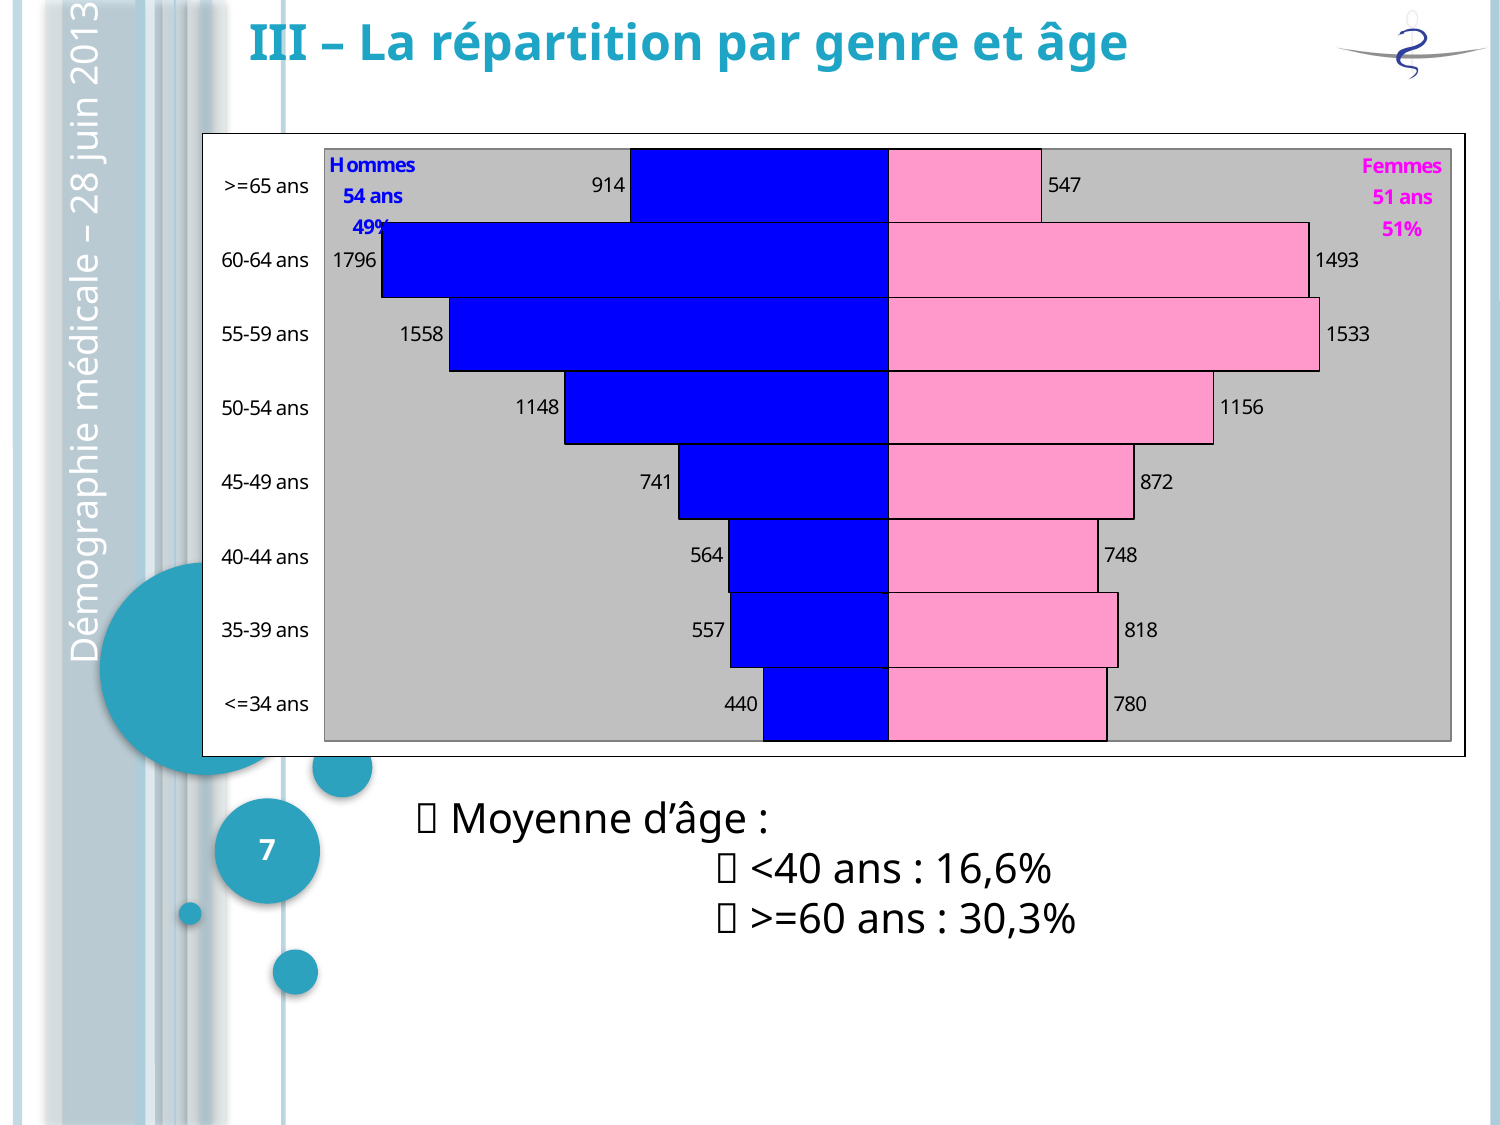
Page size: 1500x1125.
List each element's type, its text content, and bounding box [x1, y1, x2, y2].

picture [194, 124, 1475, 766]
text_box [1333, 6, 1489, 83]
text_box III – La répartition par genre et âge [234, 3, 1144, 78]
text_box  Moyenne d’âge :  <40 ans : 16,6%  >=60 ans : 30,3% [399, 784, 1092, 950]
text_box 7 [217, 808, 318, 894]
text_box Démographie médicale – 28 juin 2013 [52, 0, 113, 680]
